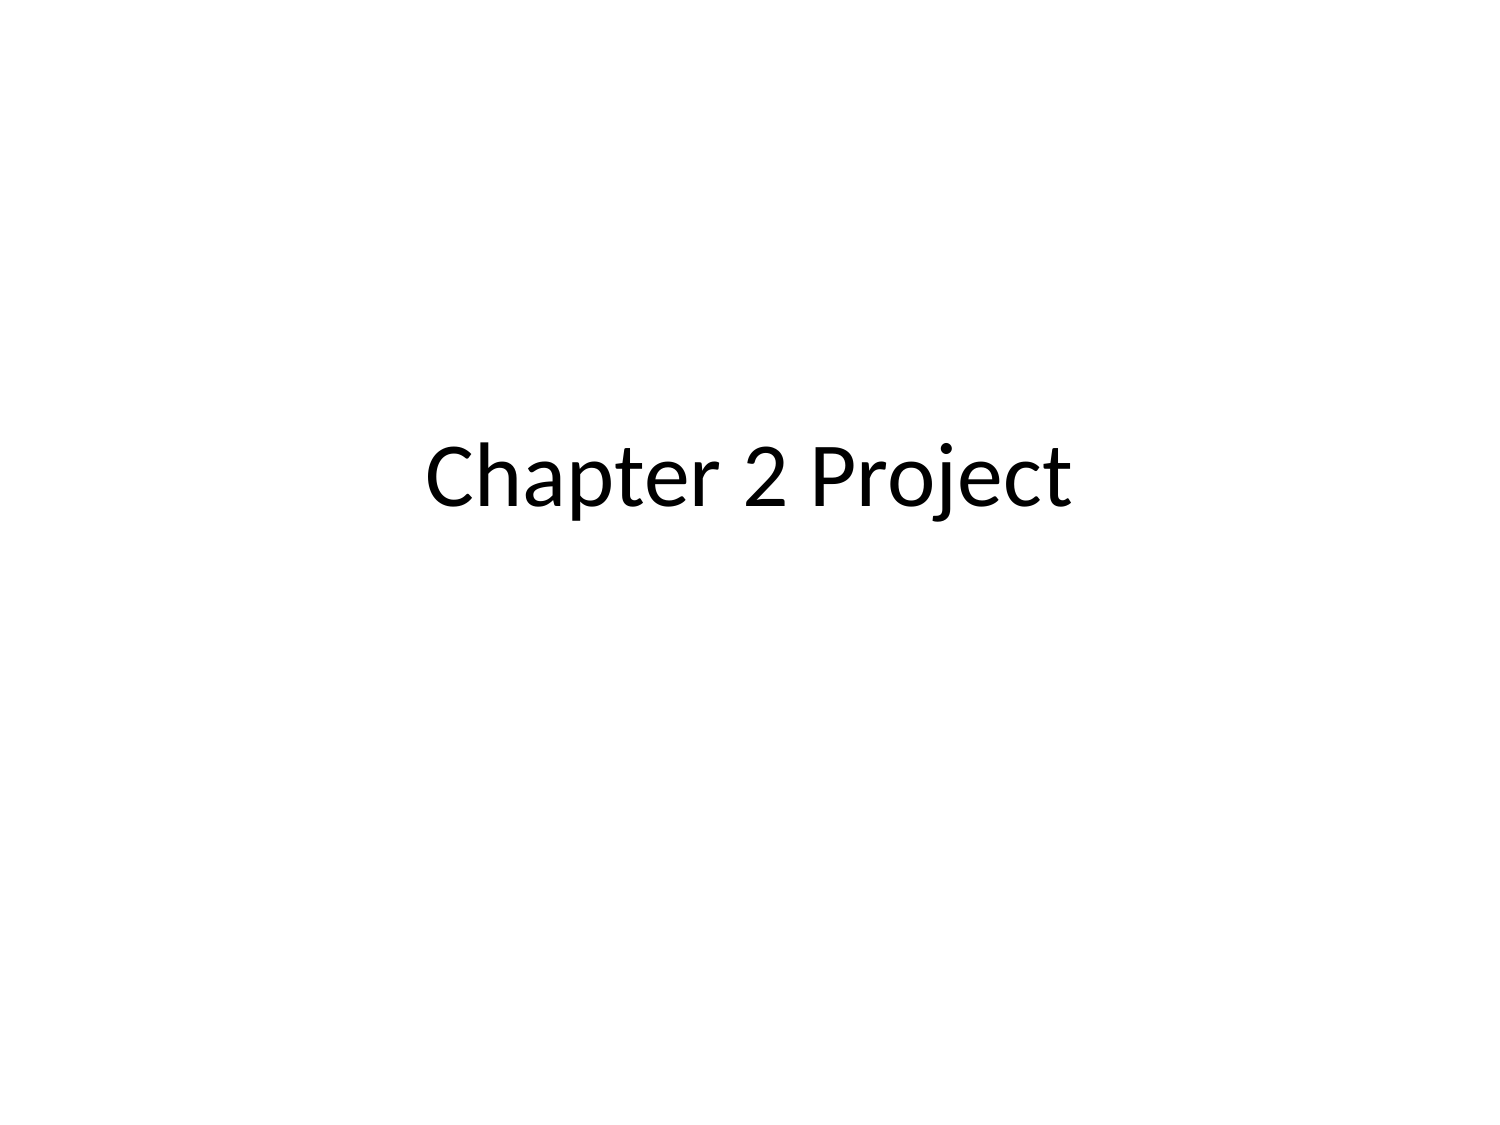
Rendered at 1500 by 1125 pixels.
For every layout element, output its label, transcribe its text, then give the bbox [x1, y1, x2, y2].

title Chapter 2 Project [112, 349, 1388, 591]
